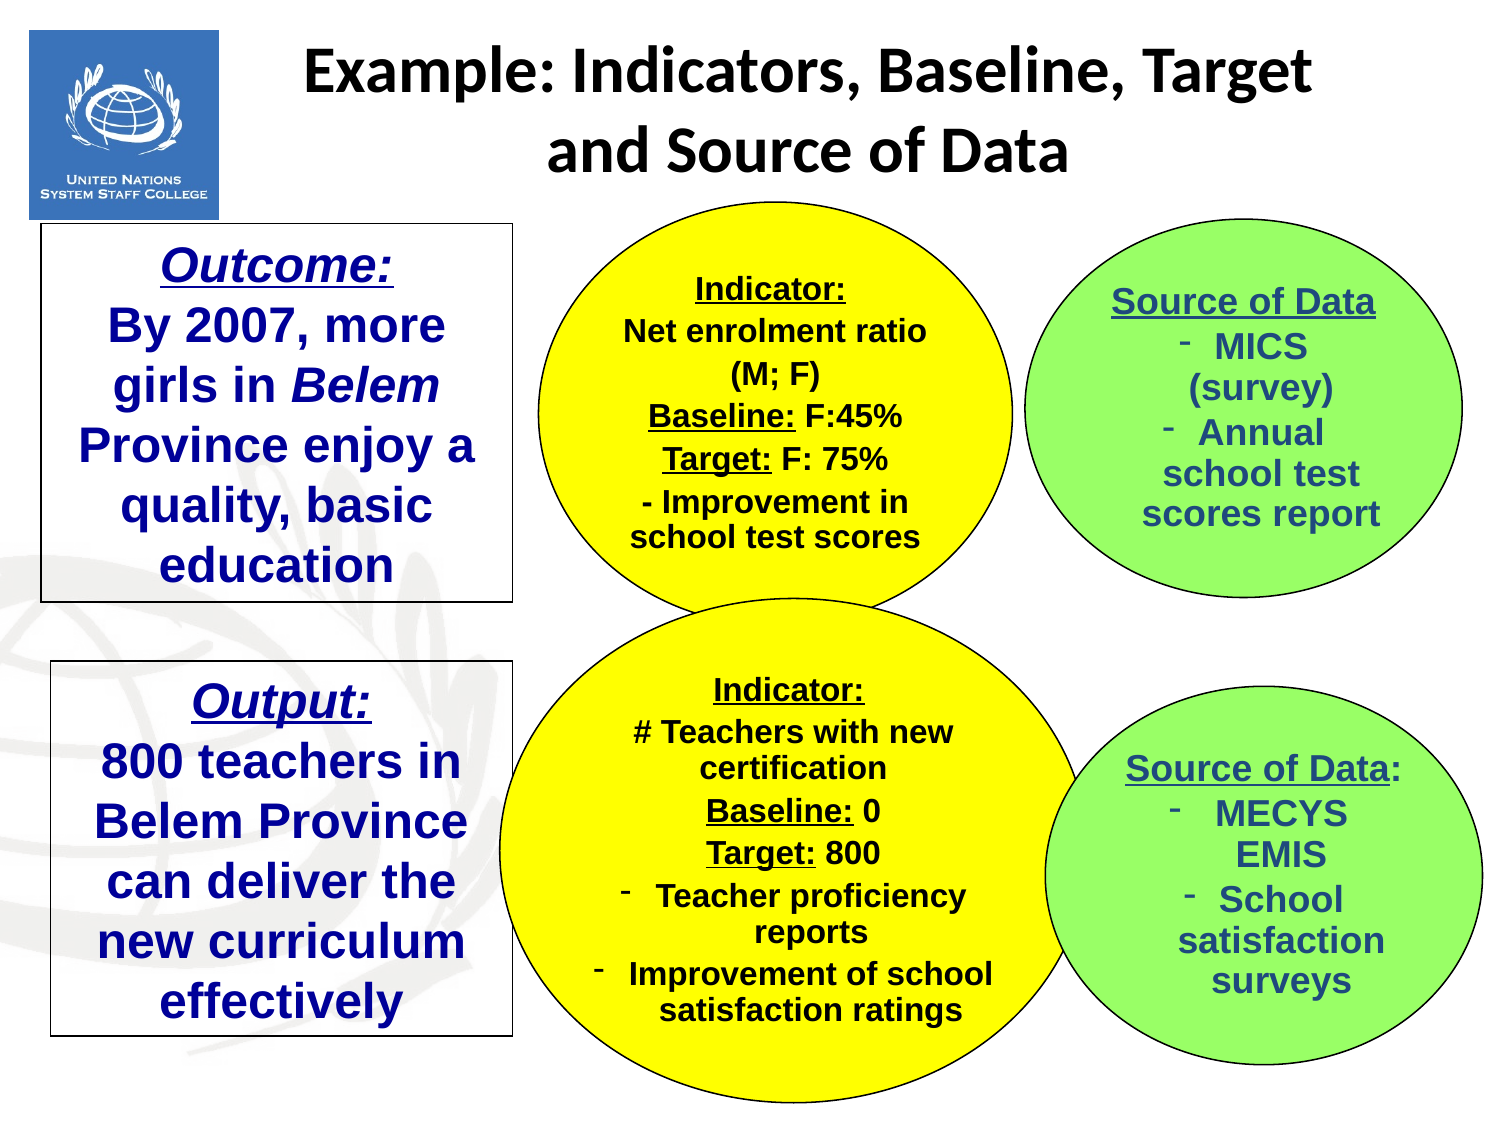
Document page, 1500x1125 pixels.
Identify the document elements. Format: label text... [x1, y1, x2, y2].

text_box Outcome: By 2007, more girls in Belem Province enjoy a quality, basic education [41, 223, 513, 603]
text_box Indicator: Net enrolment ratio (M; F) Baseline: F:45% Target: F: 75% - Improvement in school test scores [538, 202, 1013, 613]
text_box Source of Data: MECYS EMIS School satisfaction surveys [1045, 686, 1483, 1065]
picture [29, 30, 219, 220]
text_box Output: 800 teachers in Belem Province can deliver the new curriculum effectively [50, 660, 513, 1036]
title Example: Indicators, Baseline, Target and Source of Data [229, 12, 1388, 201]
text_box Source of Data MICS (survey) Annual school test scores report [1024, 219, 1463, 598]
text_box Indicator: # Teachers with new certification Baseline: 0 Target: 800 Teacher proficiency reports Improvement of school satisfaction ratings [499, 598, 1076, 1103]
